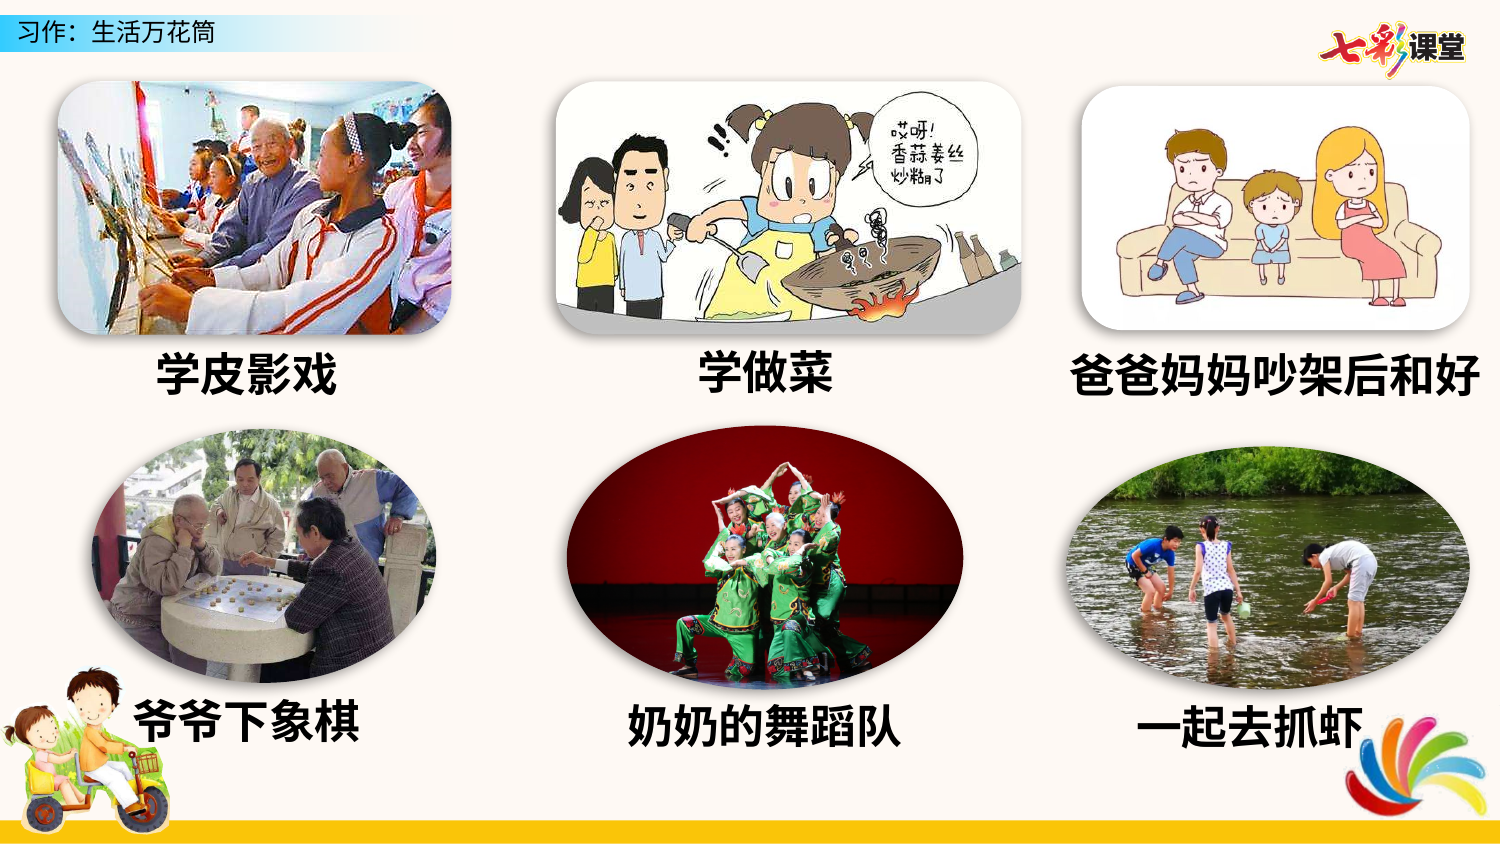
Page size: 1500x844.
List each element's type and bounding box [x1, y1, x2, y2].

text_box [1065, 446, 1470, 762]
picture [1316, 20, 1468, 80]
picture [1316, 705, 1500, 821]
picture [0, 665, 170, 835]
text_box [1050, 85, 1500, 410]
text_box [91, 428, 437, 756]
text_box [555, 80, 1022, 407]
text_box [57, 80, 452, 409]
text_box [566, 425, 964, 761]
